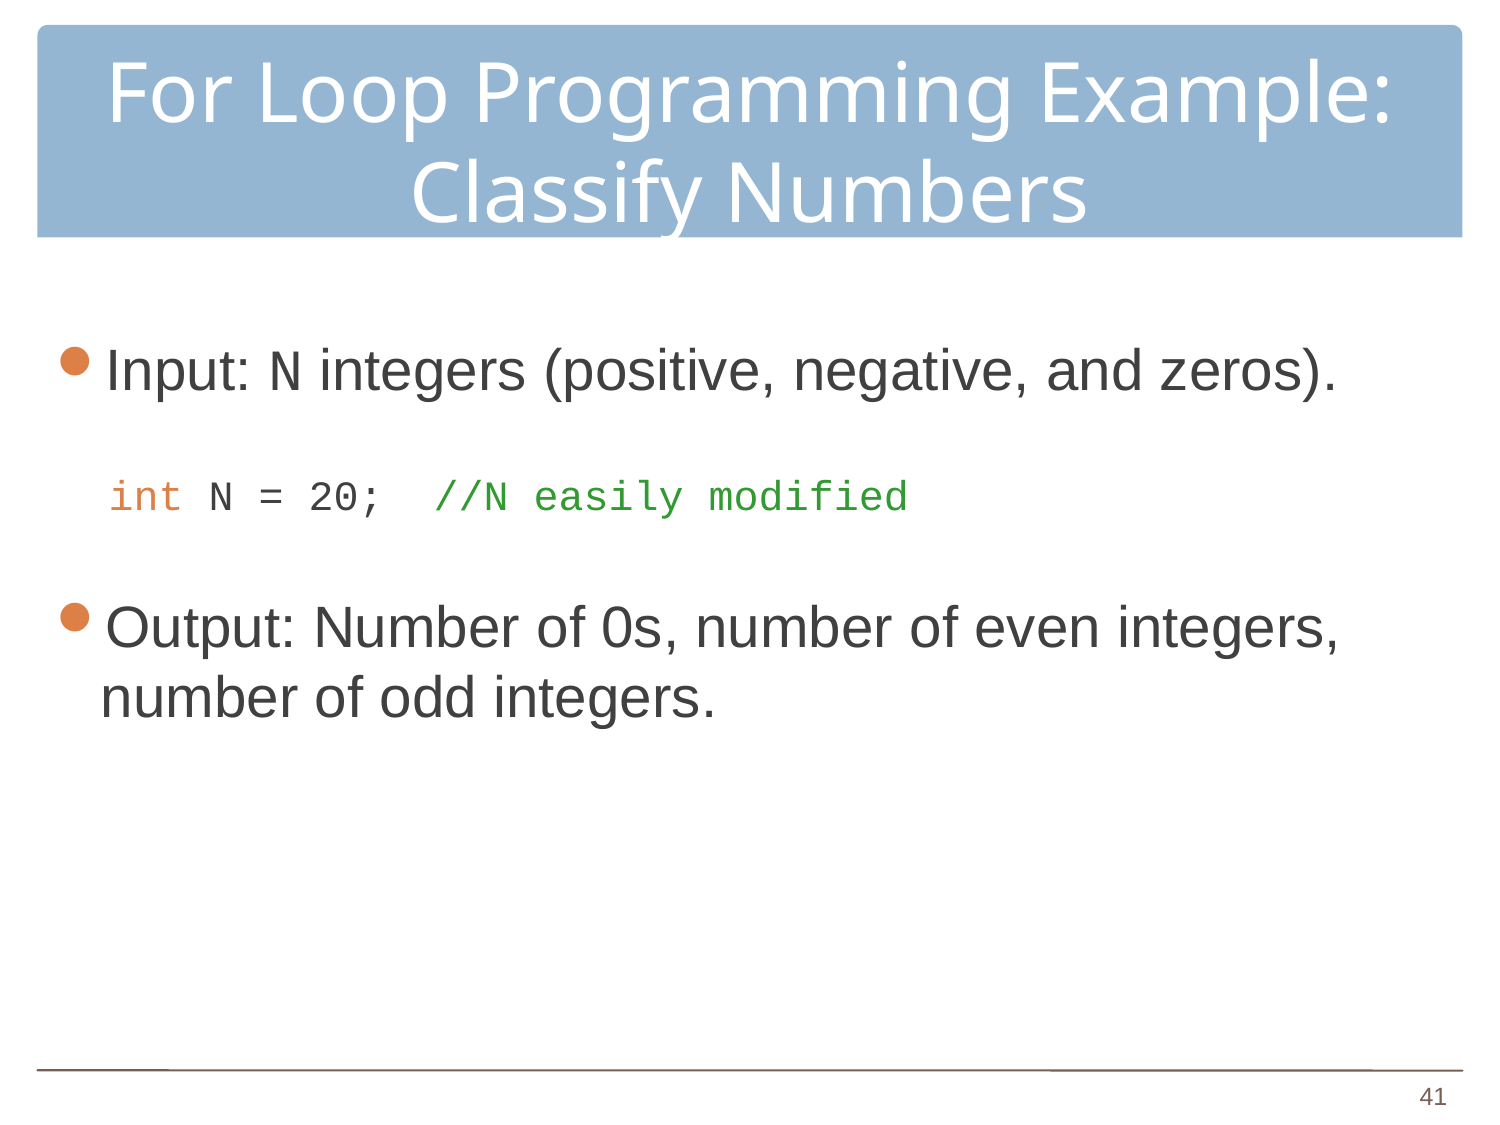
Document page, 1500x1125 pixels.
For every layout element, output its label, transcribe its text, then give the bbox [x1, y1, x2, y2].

slide_number 41 [1112, 1069, 1463, 1123]
title For Loop Programming Example: Classify Numbers [49, 44, 1451, 233]
list Input: N integers (positive, negative, and zeros). int N = 20; //N easily modified Output: Number of 0s, number of even integers, number of odd integers. [40, 324, 1451, 1001]
